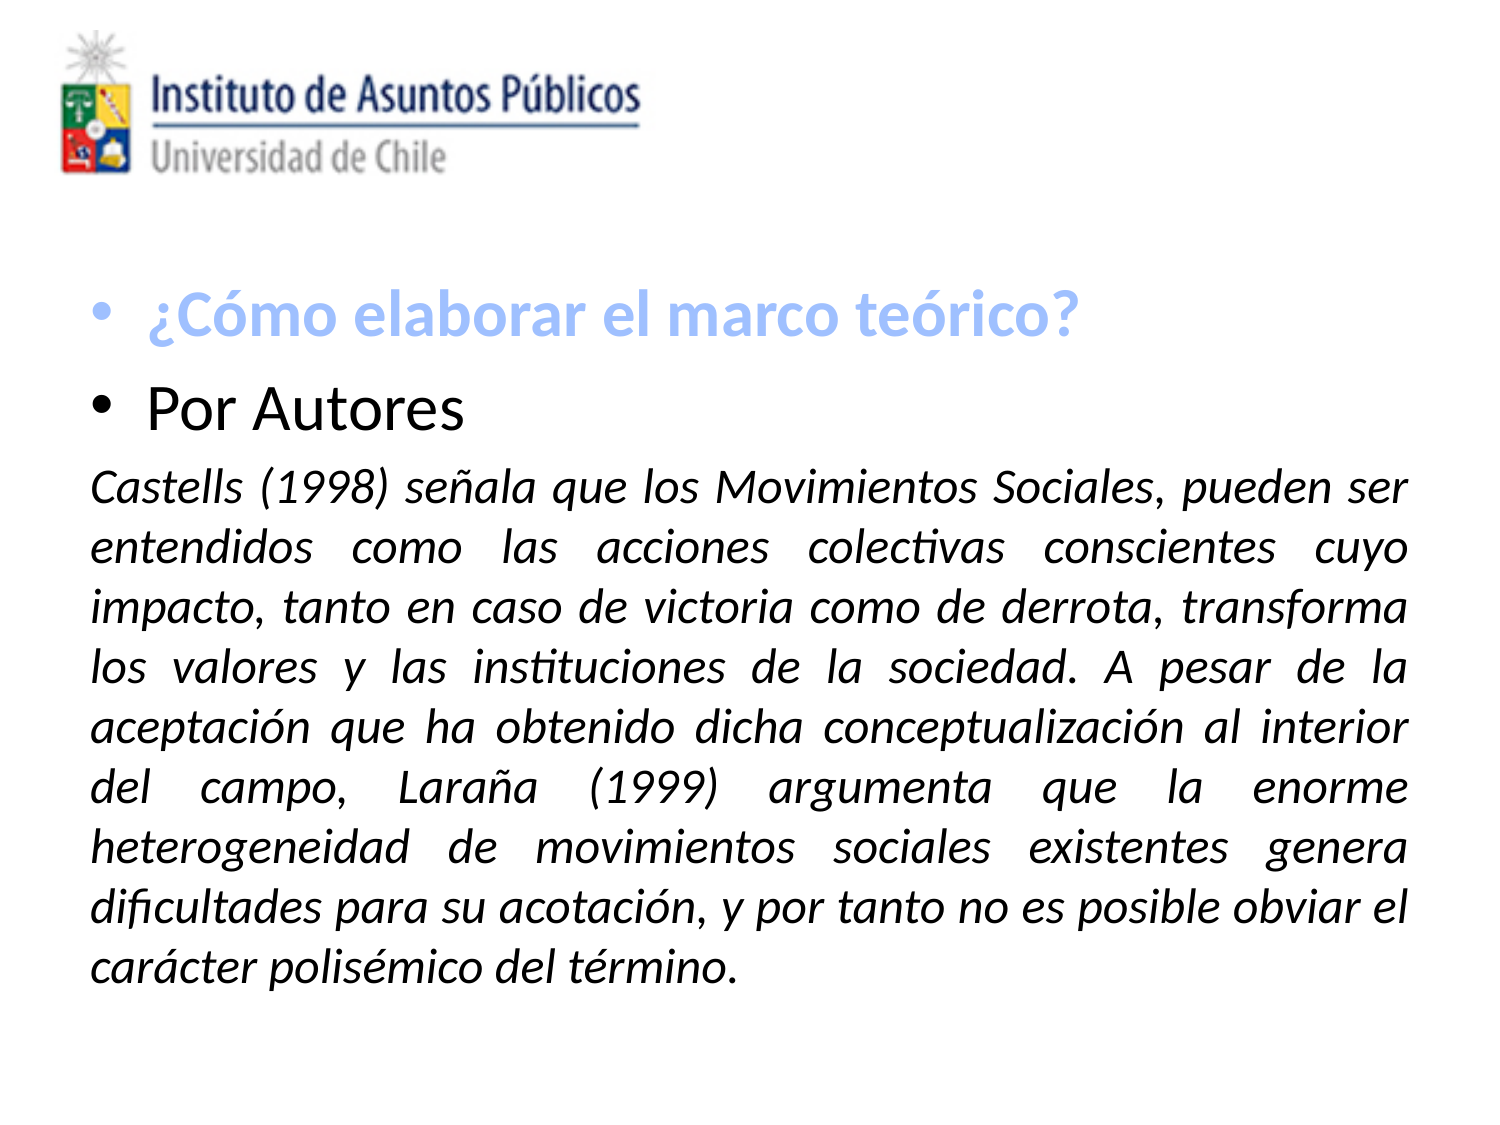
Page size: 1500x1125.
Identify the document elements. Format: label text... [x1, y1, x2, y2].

list ¿Cómo elaborar el marco teórico? Por Autores Castells (1998) señala que los Movimientos Sociales, pueden ser entendidos como las acciones colectivas conscientes cuyo impacto, tanto en caso de victoria como de derrota, transforma los valores y las instituciones de la sociedad. A pesar de la aceptación que ha obtenido dicha conceptualización al interior del campo, Laraña (1999) argumenta que la enorme heterogeneidad de movimientos sociales existentes genera dificultades para su acotación, y por tanto no es posible obviar el carácter polisémico del término. [75, 262, 1425, 1083]
picture [29, 30, 705, 209]
